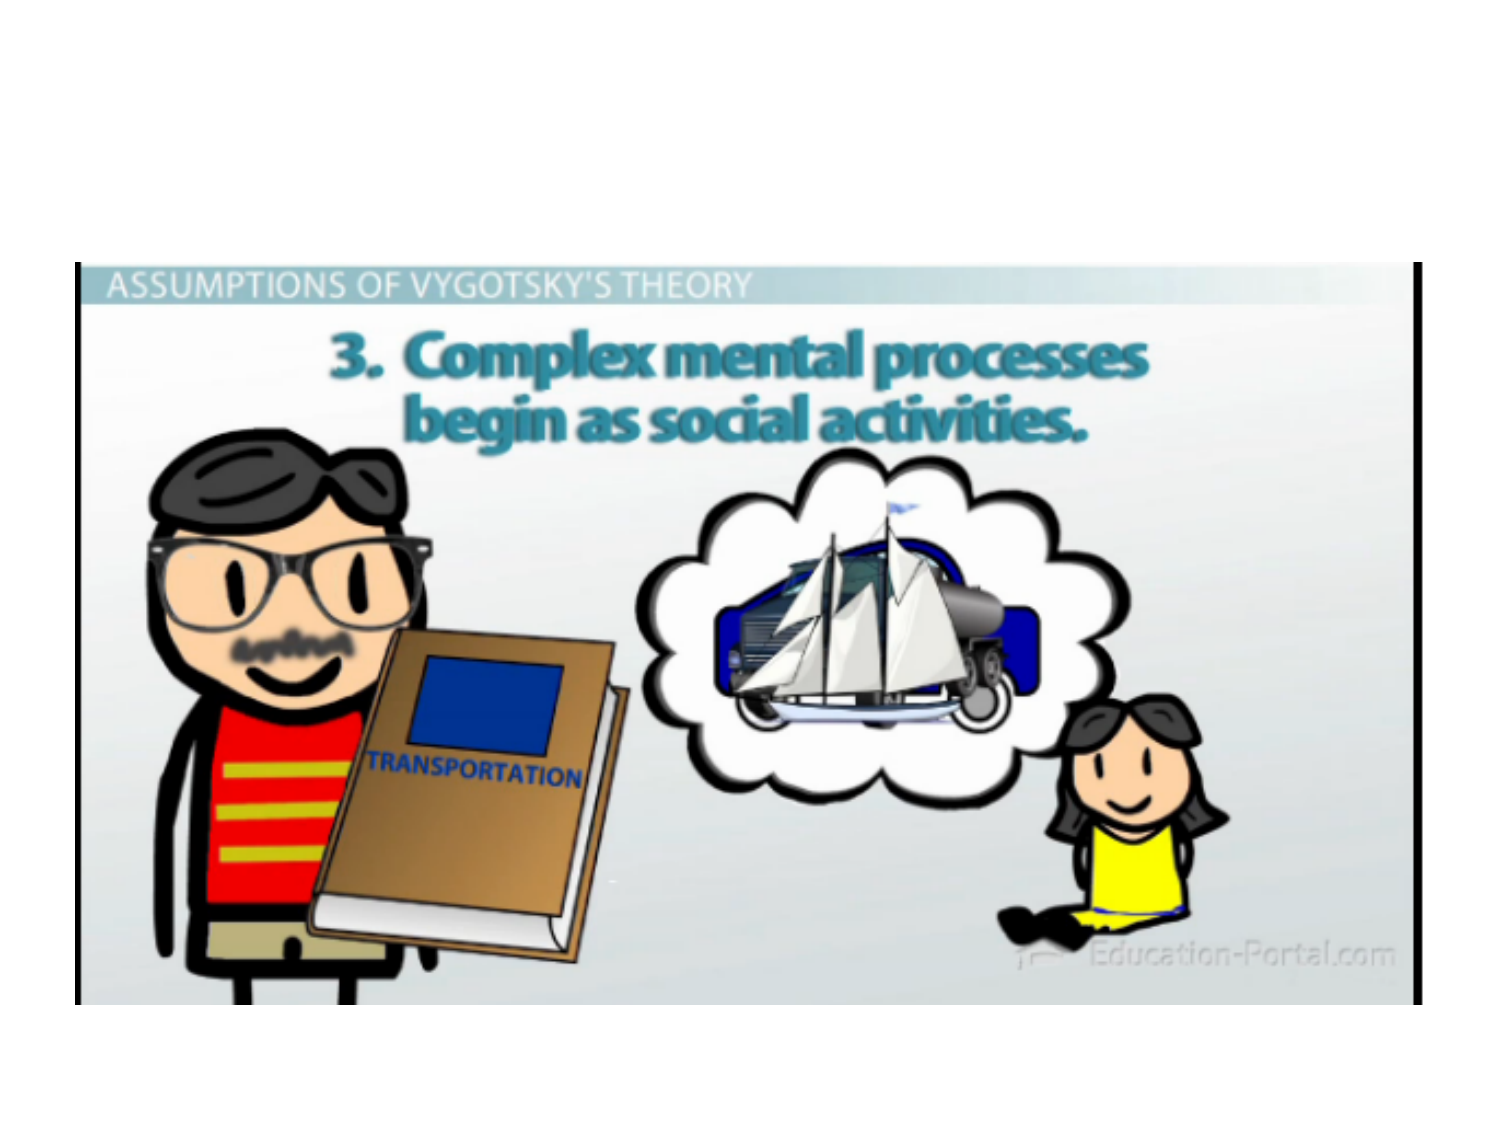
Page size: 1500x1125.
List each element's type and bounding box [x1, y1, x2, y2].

list [74, 262, 1426, 1006]
